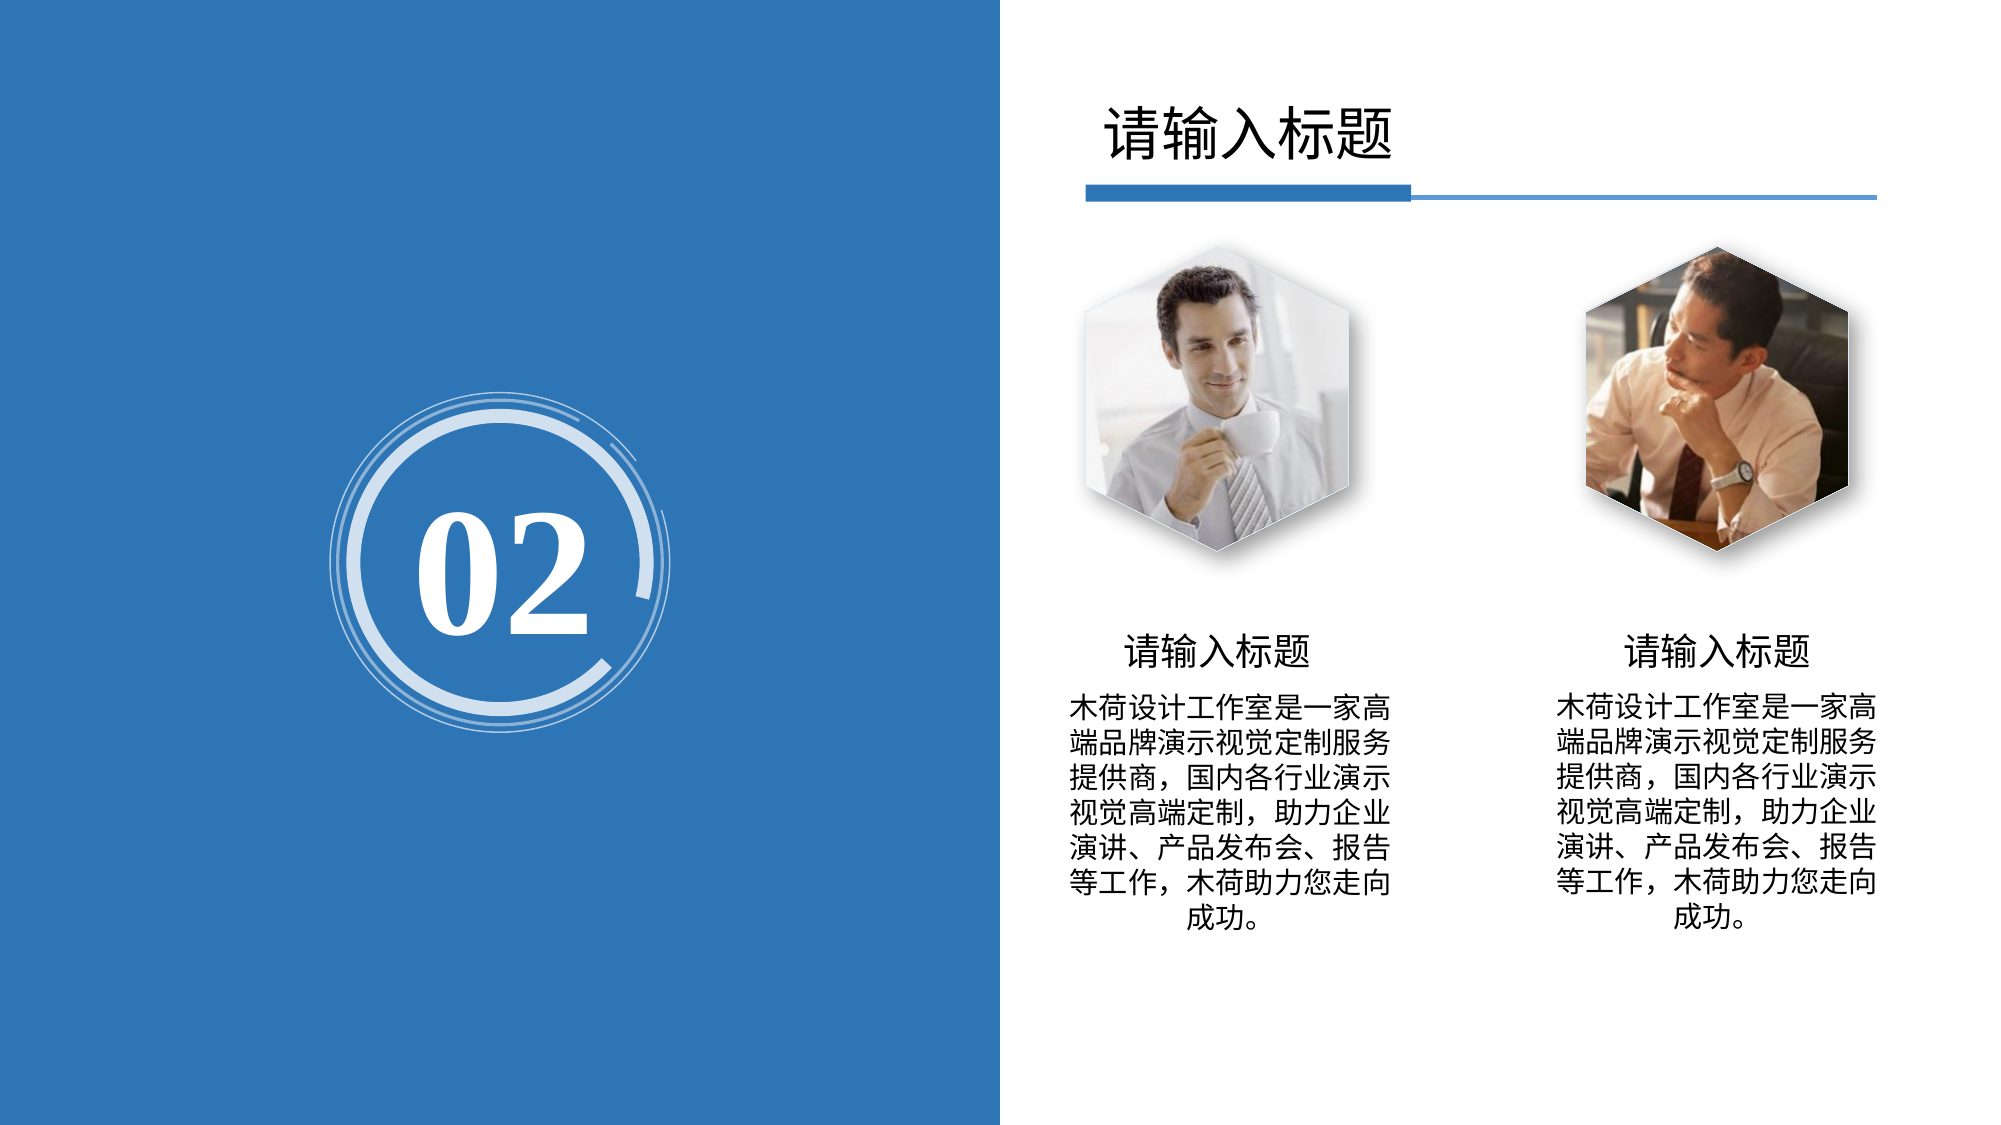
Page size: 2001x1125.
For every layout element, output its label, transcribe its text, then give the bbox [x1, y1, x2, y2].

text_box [1085, 184, 1877, 202]
picture [1085, 245, 1349, 552]
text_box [1049, 620, 1412, 945]
text_box [0, 0, 1001, 1125]
text_box 请输入标题 [1088, 90, 1410, 175]
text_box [329, 391, 671, 733]
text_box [1536, 620, 1898, 944]
picture [1585, 245, 1849, 552]
